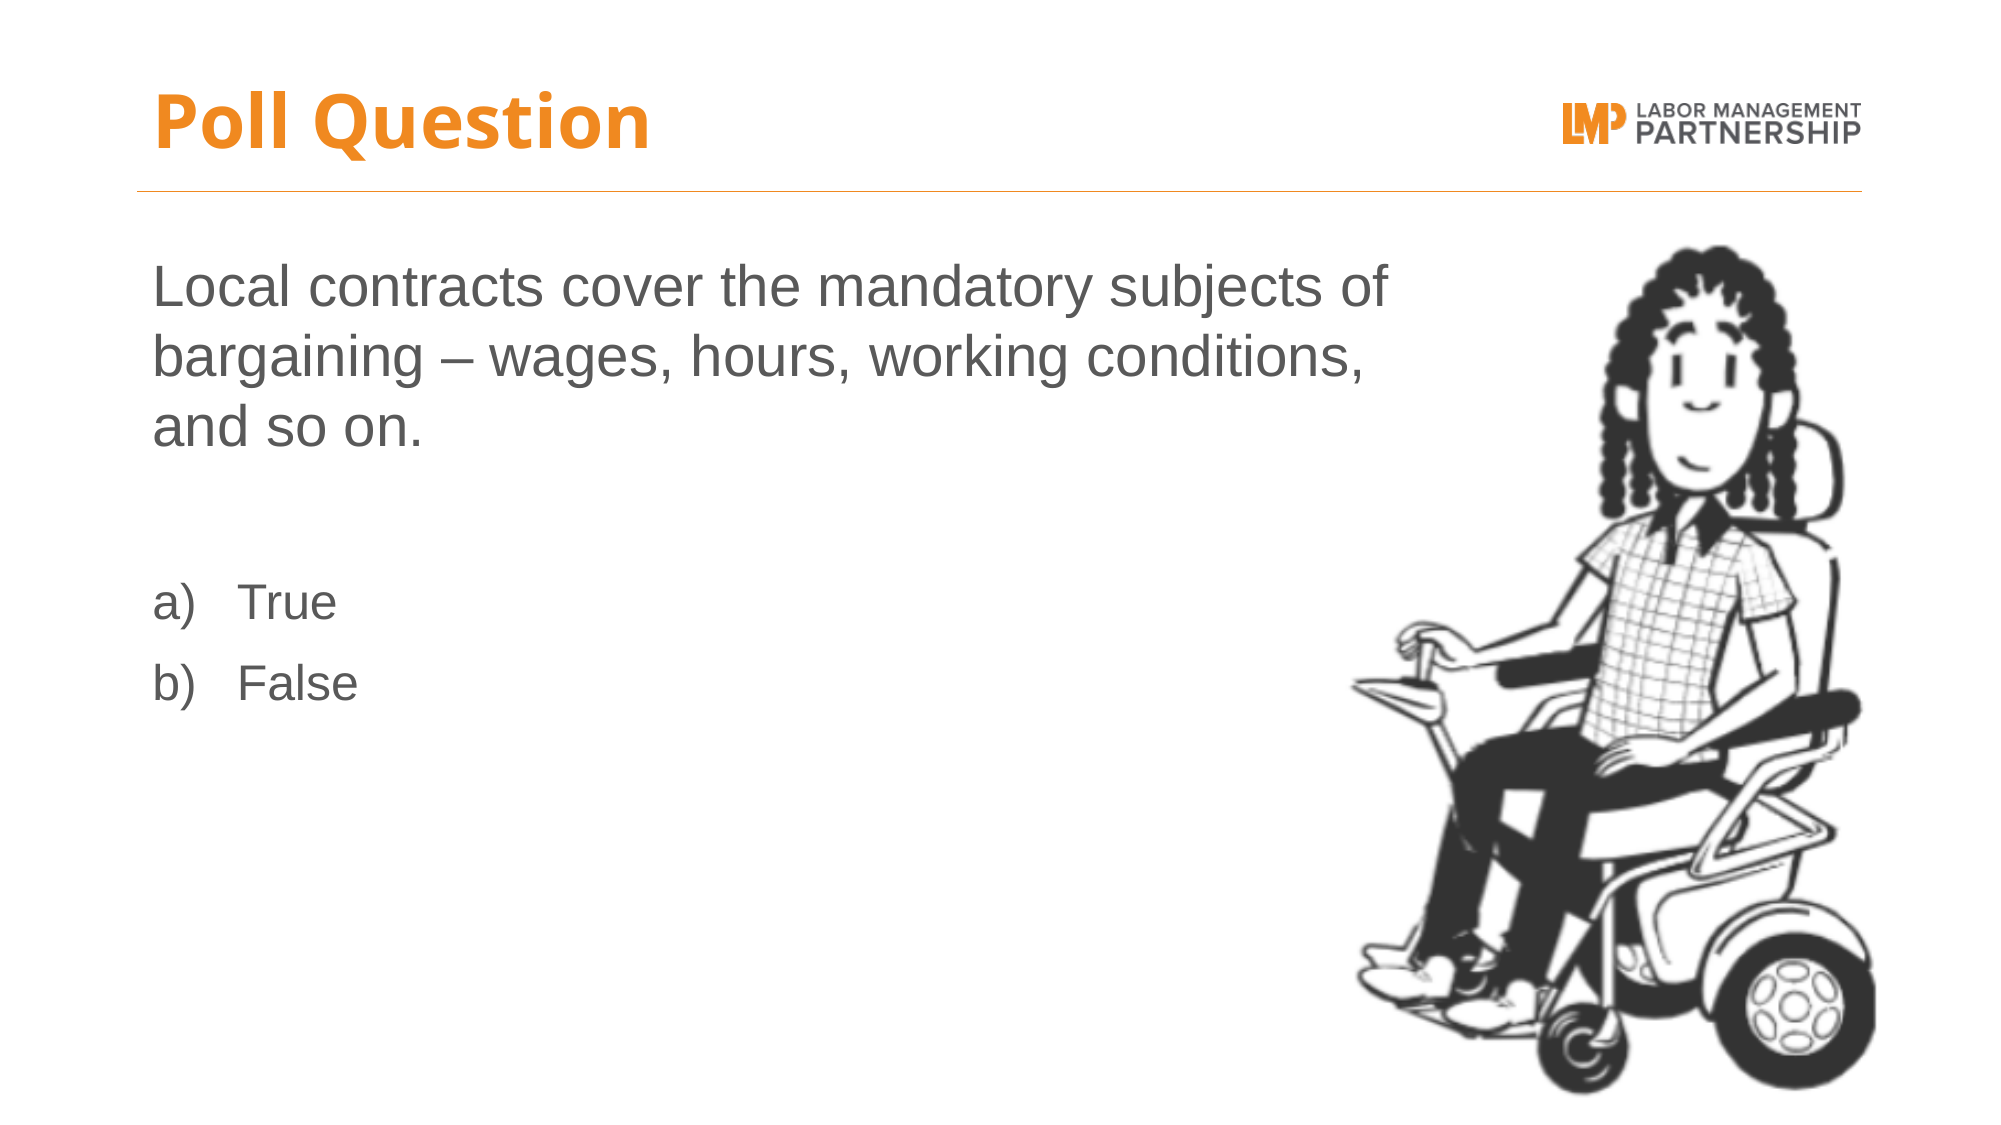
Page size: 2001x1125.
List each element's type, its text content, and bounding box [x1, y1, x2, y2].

picture [1336, 228, 1894, 1100]
list Local contracts cover the mandatory subjects of bargaining – wages, hours, working conditions, and so on. True False [137, 240, 1336, 1014]
title Poll Question [137, 59, 1529, 188]
picture [1562, 103, 1863, 144]
